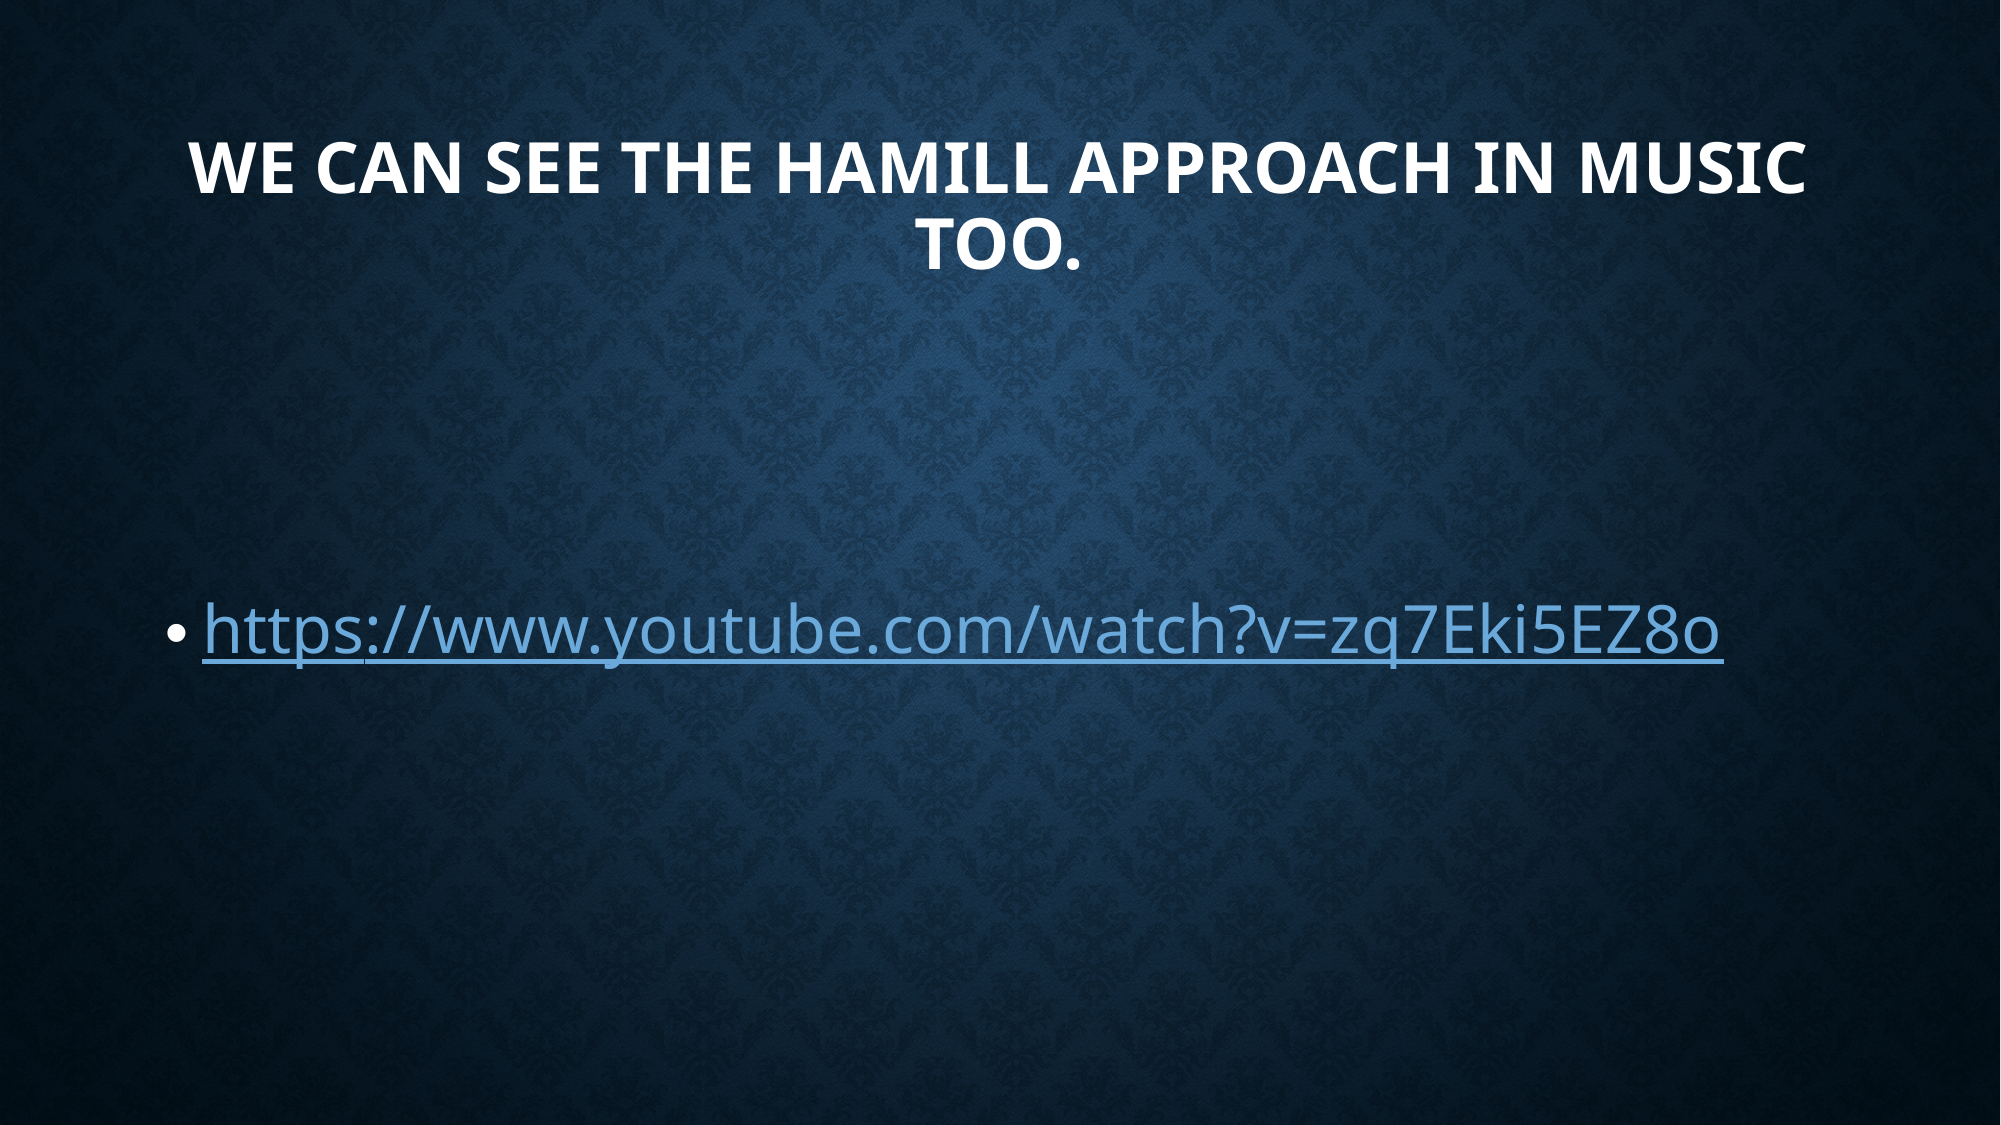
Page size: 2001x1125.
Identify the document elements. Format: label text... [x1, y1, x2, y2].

title We can see the Hamill approach in music too. [149, 99, 1849, 318]
list https://www.youtube.com/watch?v=zq7Eki5EZ8o [149, 343, 1849, 950]
